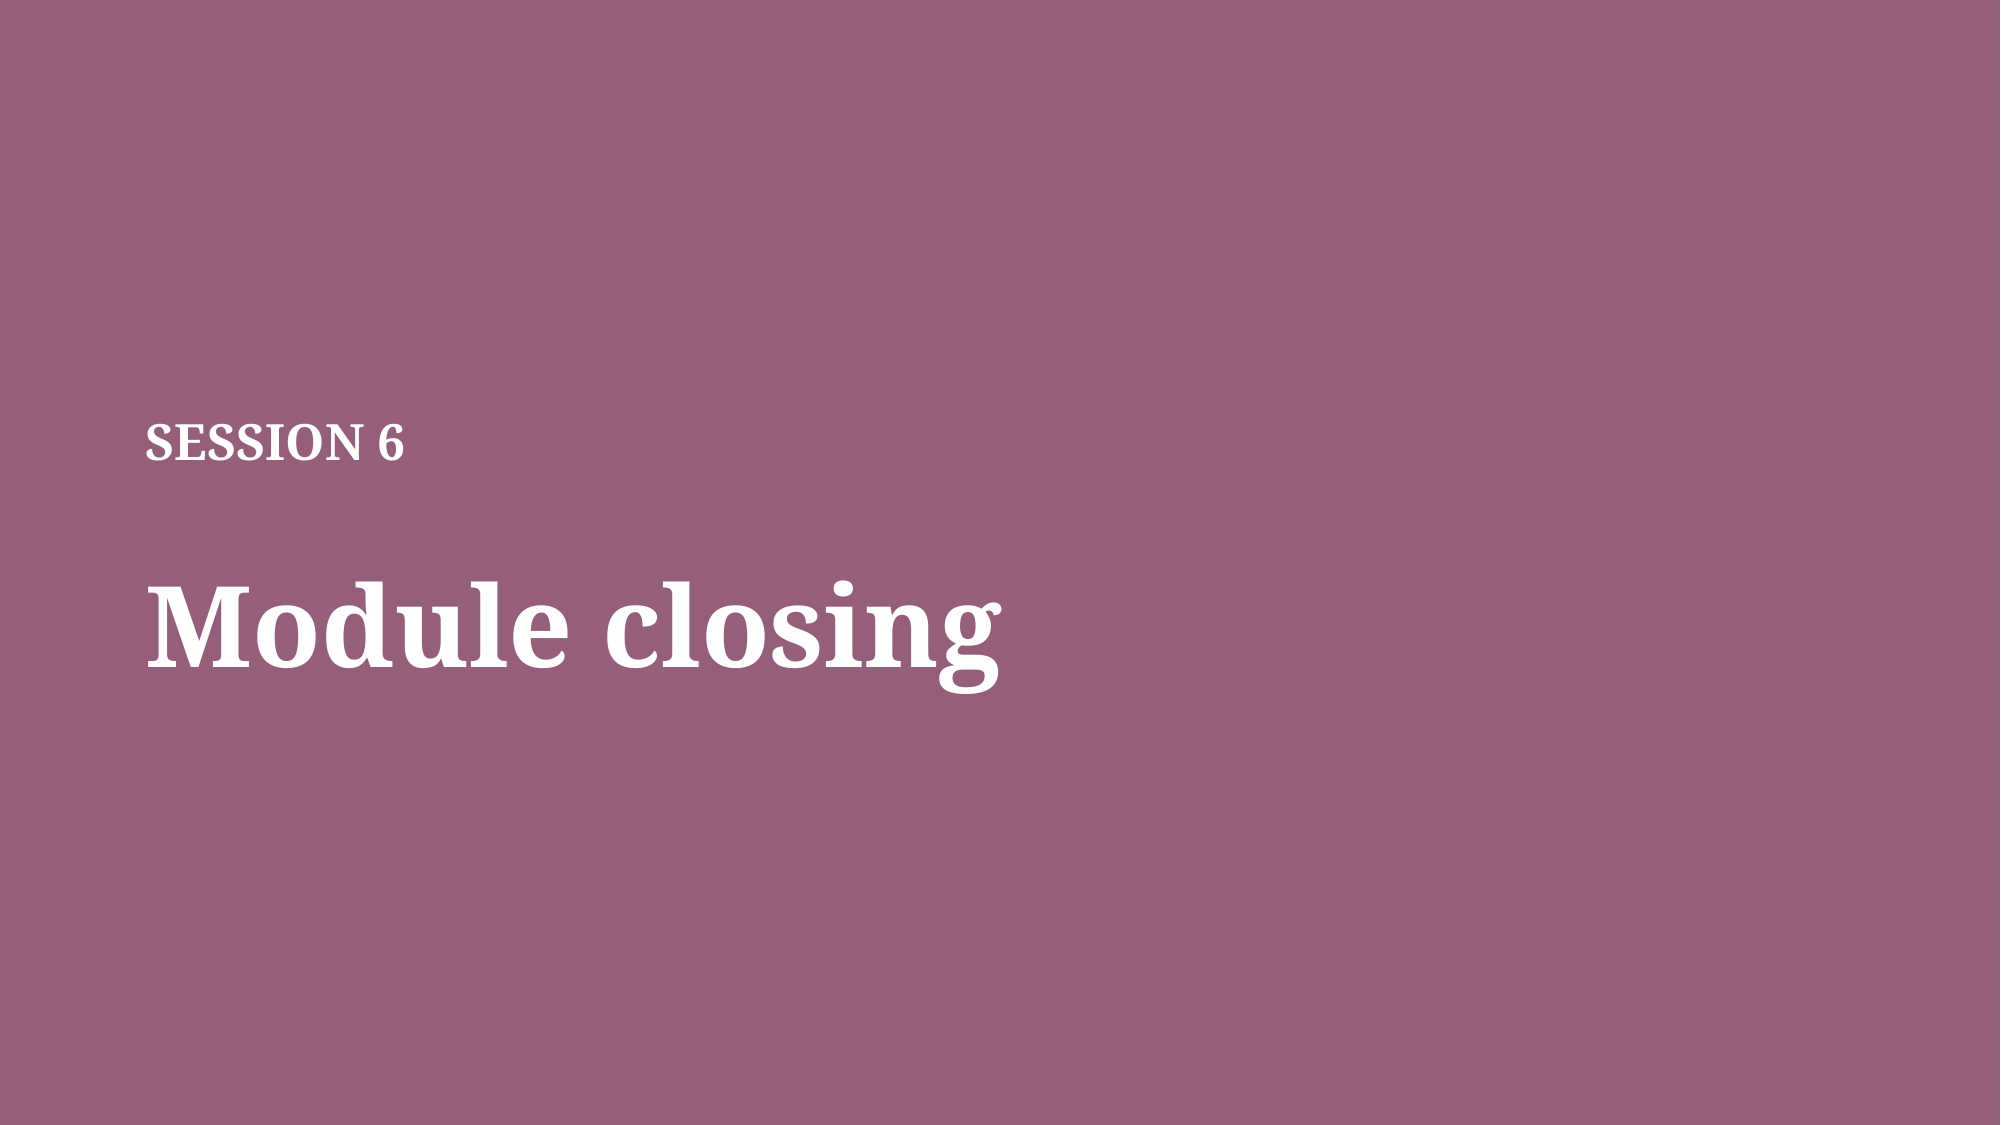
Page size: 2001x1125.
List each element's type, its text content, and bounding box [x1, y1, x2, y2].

text_box SESSION 6 Module closing [130, 508, 1792, 601]
